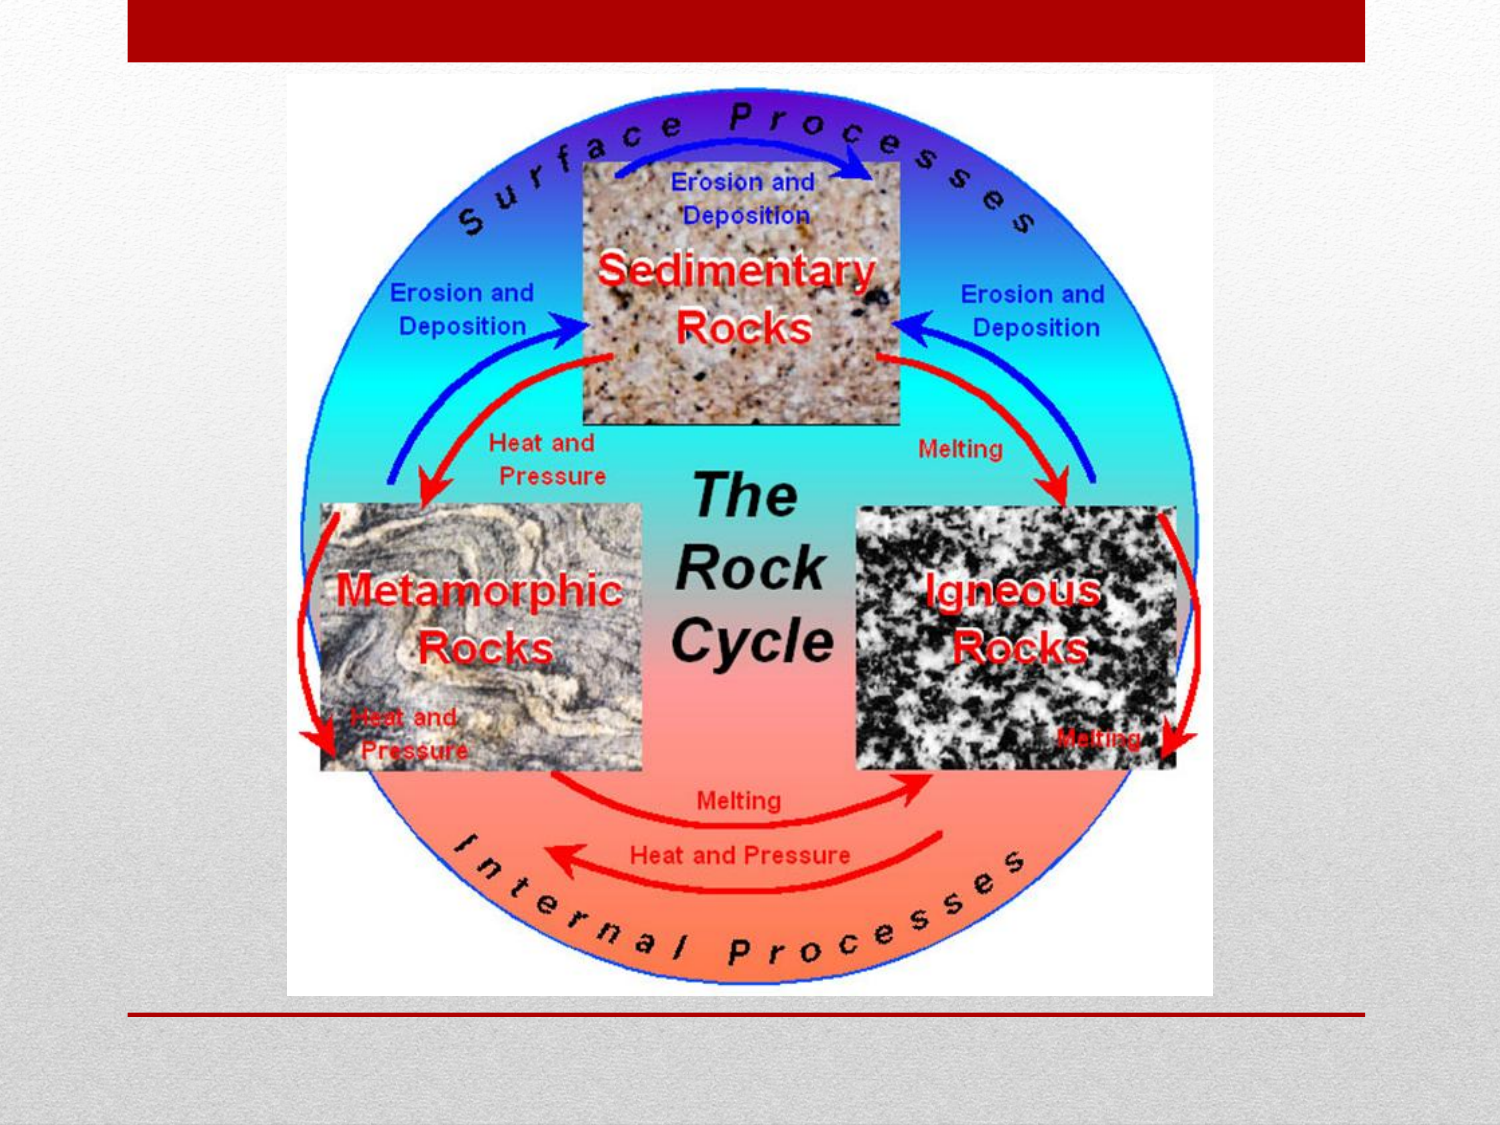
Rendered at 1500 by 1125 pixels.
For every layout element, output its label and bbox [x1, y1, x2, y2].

picture [286, 74, 1214, 997]
